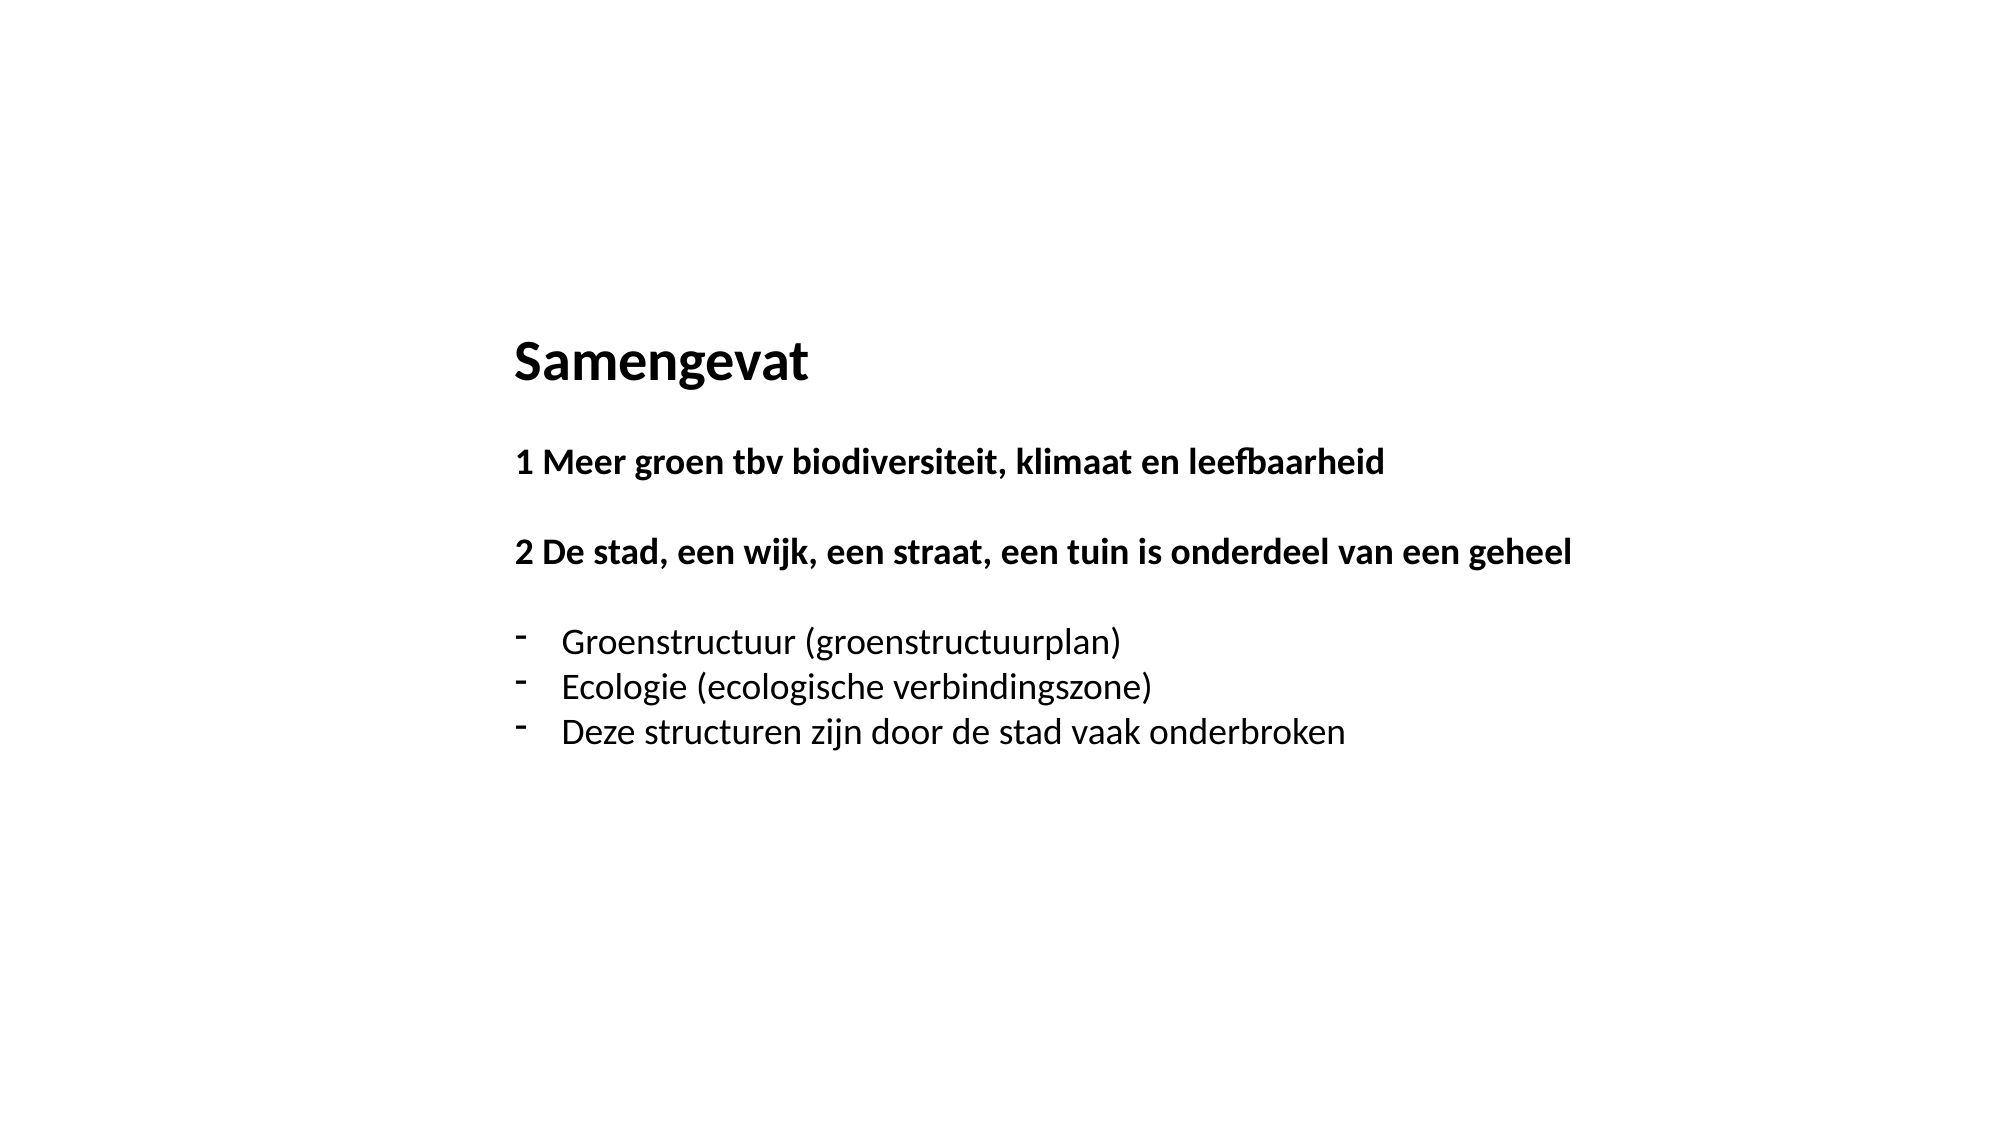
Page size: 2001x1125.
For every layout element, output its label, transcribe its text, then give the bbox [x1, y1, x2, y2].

text_box Samengevat 1 Meer groen tbv biodiversiteit, klimaat en leefbaarheid 2 De stad, een wijk, een straat, een tuin is onderdeel van een geheel Groenstructuur (groenstructuurplan) Ecologie (ecologische verbindingszone) Deze structuren zijn door de stad vaak onderbroken [500, 315, 1644, 1075]
